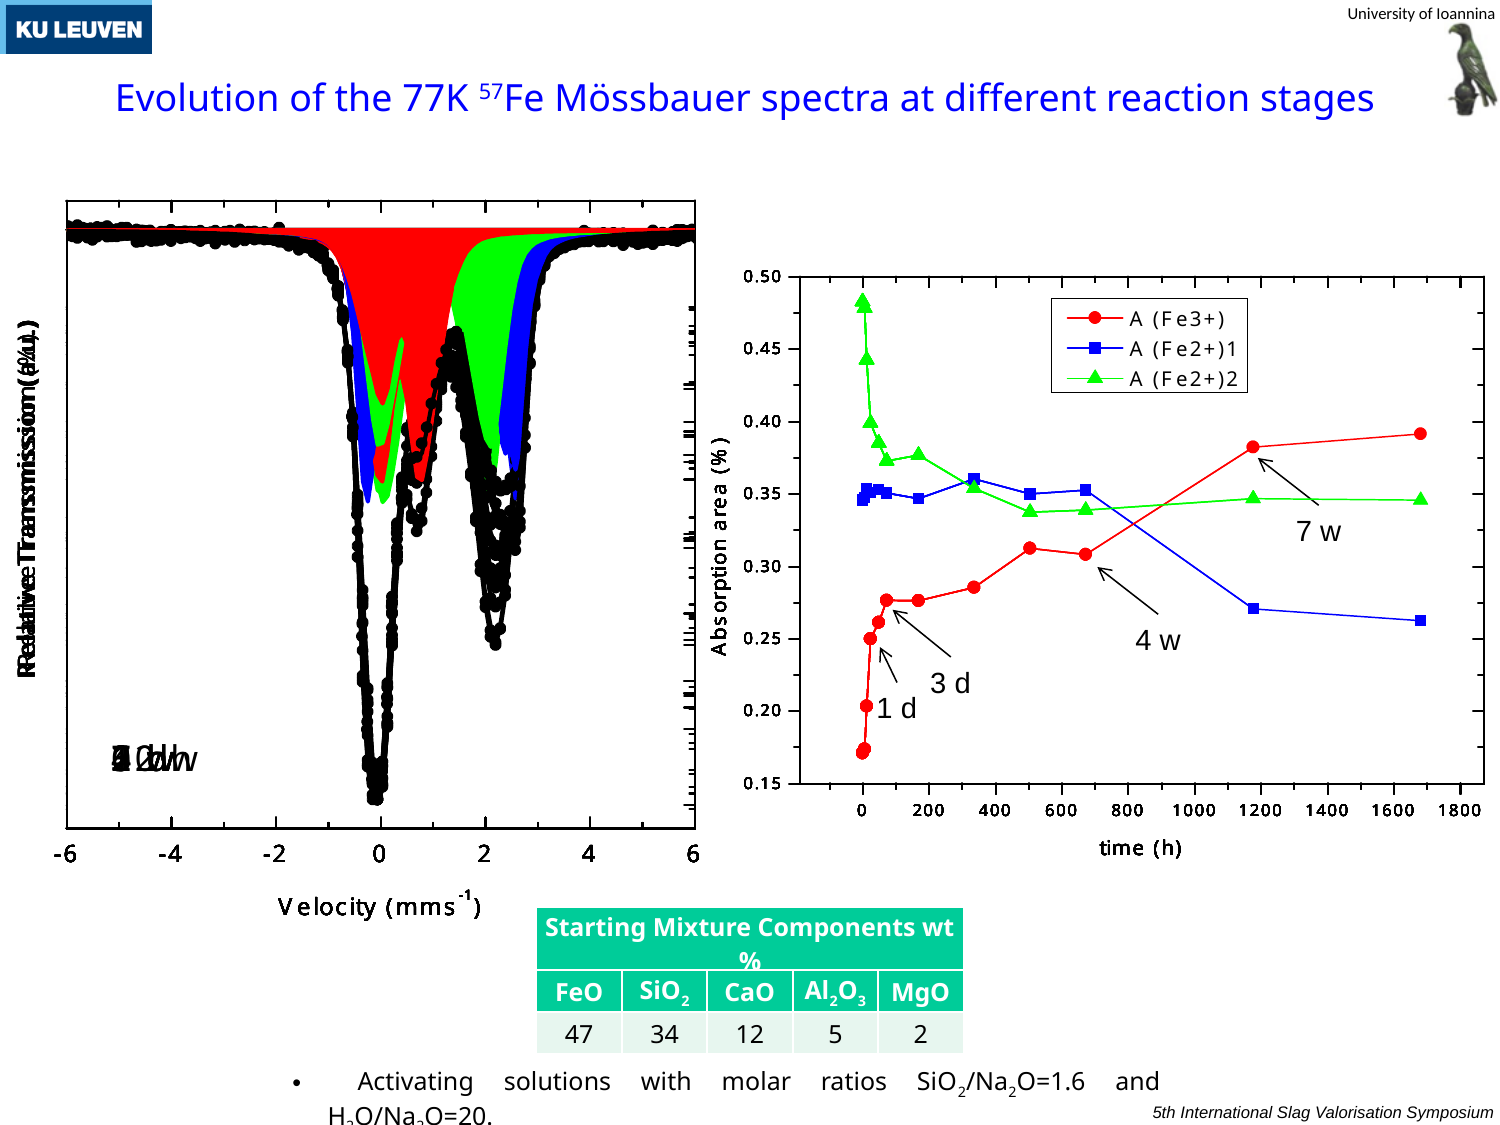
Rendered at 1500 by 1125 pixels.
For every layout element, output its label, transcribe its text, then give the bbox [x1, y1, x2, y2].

table_cell SiO2 [623, 972, 706, 1011]
table_cell 5 [794, 1013, 877, 1053]
text_box Evolution of the 77K 57Fe Mössbauer spectra at different reaction stages [70, 66, 1430, 127]
table_cell 34 [623, 1013, 706, 1053]
table_cell Al2O3 [794, 972, 877, 1011]
picture [0, 0, 152, 54]
picture [0, 163, 1500, 962]
table_cell 12 [708, 1013, 792, 1053]
table_cell 47 [537, 1013, 621, 1053]
picture [1444, 20, 1500, 118]
table_cell MgO [879, 971, 963, 1011]
table_cell FeO [537, 972, 621, 1011]
table_cell 2 [879, 1013, 963, 1053]
table_cell CaO [708, 972, 792, 1011]
text_box Activating solutions with molar ratios SiO2/Na2O=1.6 and H2O/Na2O=20. [277, 1058, 1176, 1125]
table_header Starting Mixture Components wt% [919, 912, 963, 969]
